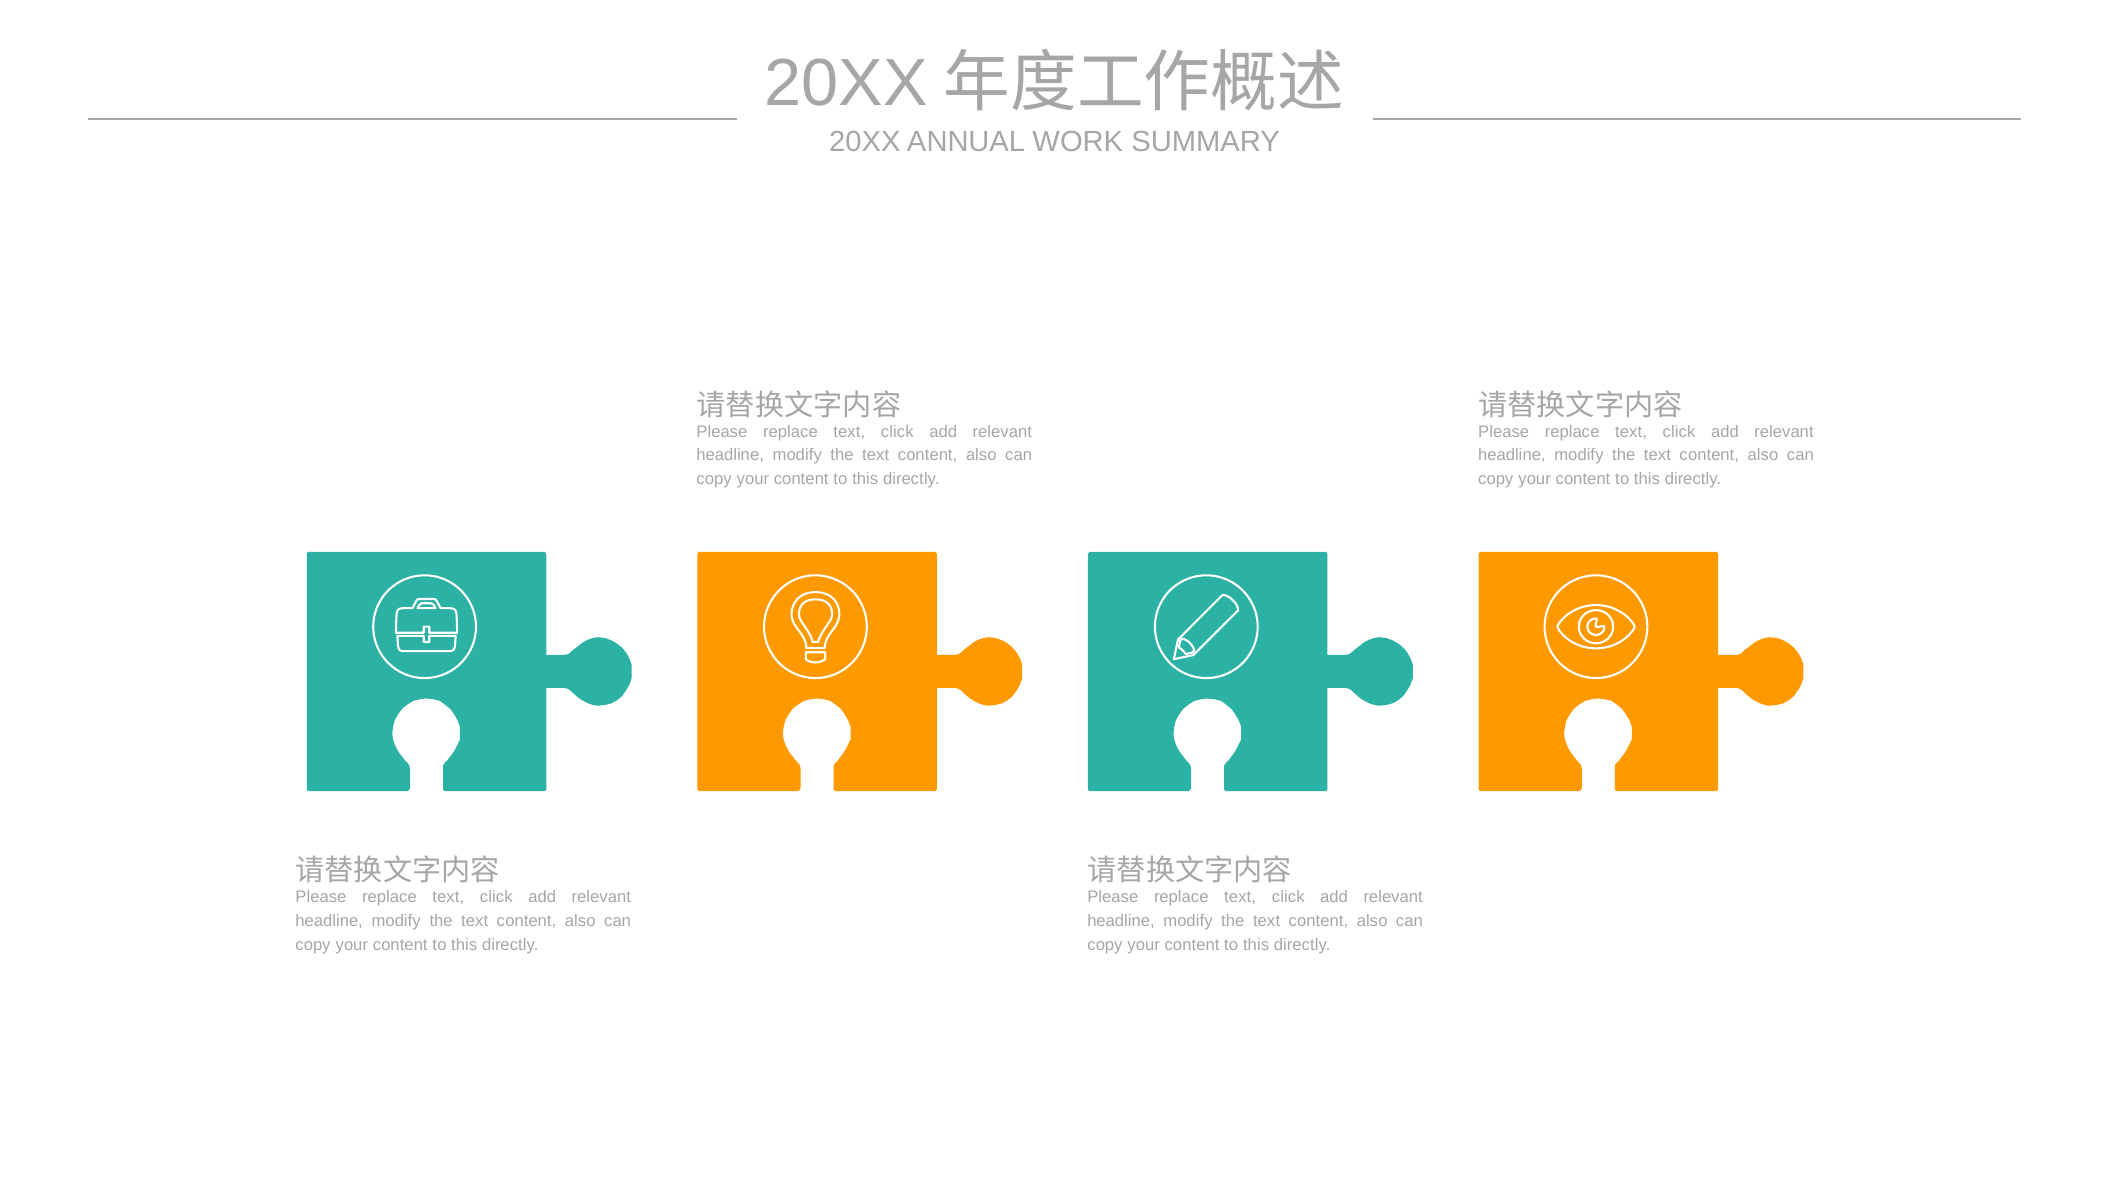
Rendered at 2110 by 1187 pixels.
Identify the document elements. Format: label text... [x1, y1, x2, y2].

text_box [306, 551, 632, 792]
text_box [1478, 551, 1804, 792]
text_box 20XX年度工作概述 [730, 38, 1379, 119]
text_box Please replace text, click add relevant headline, modify the text content, also can copy your content to this directly. [696, 416, 1033, 489]
text_box Please replace text, click add relevant headline, modify the text content, also can copy your content to this directly. [1478, 416, 1815, 489]
text_box 请替换文字内容 [696, 379, 962, 416]
text_box [697, 551, 1023, 792]
text_box [1087, 551, 1413, 792]
text_box Please replace text, click add relevant headline, modify the text content, also can copy your content to this directly. [295, 882, 632, 954]
text_box Please replace text, click add relevant headline, modify the text content, also can copy your content to this directly. [1087, 882, 1424, 954]
text_box 请替换文字内容 [1478, 379, 1743, 416]
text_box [373, 575, 476, 679]
text_box 请替换文字内容 [1087, 844, 1353, 882]
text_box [1544, 575, 1648, 679]
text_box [764, 575, 867, 679]
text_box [1154, 575, 1258, 679]
text_box 20XX ANNUAL WORK SUMMARY [824, 122, 1285, 158]
text_box 请替换文字内容 [295, 844, 561, 882]
